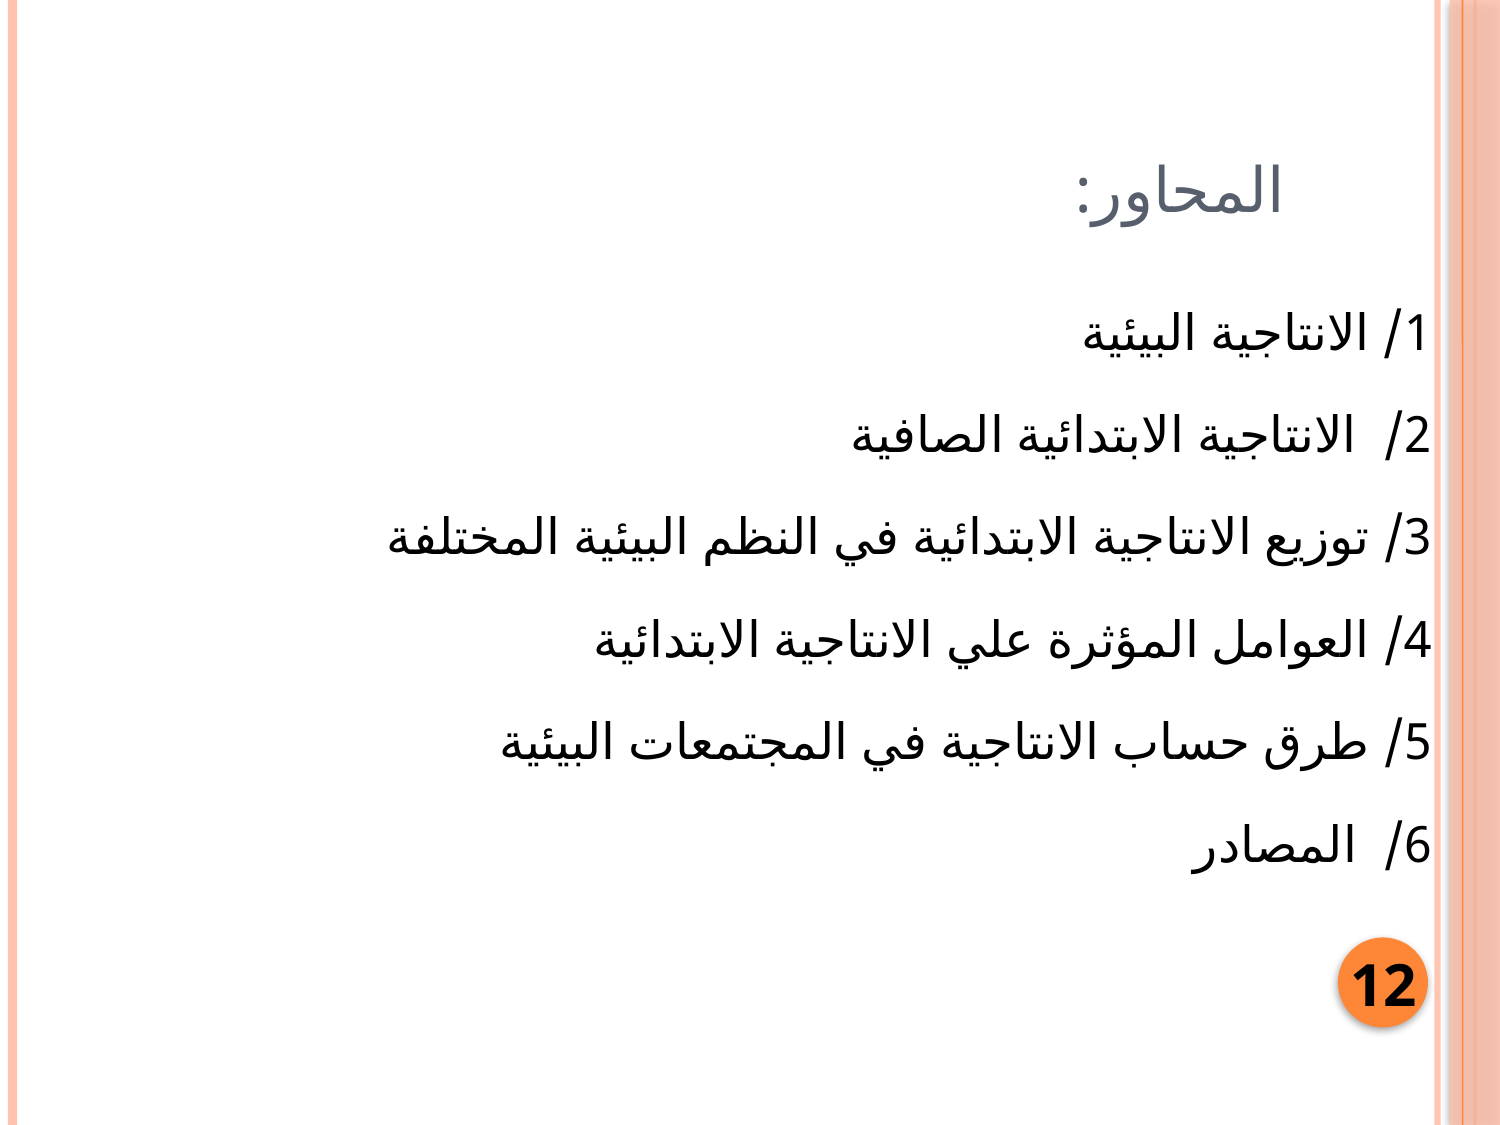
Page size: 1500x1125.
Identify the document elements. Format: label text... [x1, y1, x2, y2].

title المحاور: [75, 45, 1300, 233]
slide_number 12 [1333, 940, 1434, 1027]
list 1/ الانتاجية البيئية 2/ الانتاجية الابتدائية الصافية 3/ توزيع الانتاجية الابتدائية في النظم البيئية المختلفة 4/ العوامل المؤثرة علي الانتاجية الابتدائية 5/ طرق حساب الانتاجية في المجتمعات البيئية 6/ المصادر [75, 262, 1447, 1062]
